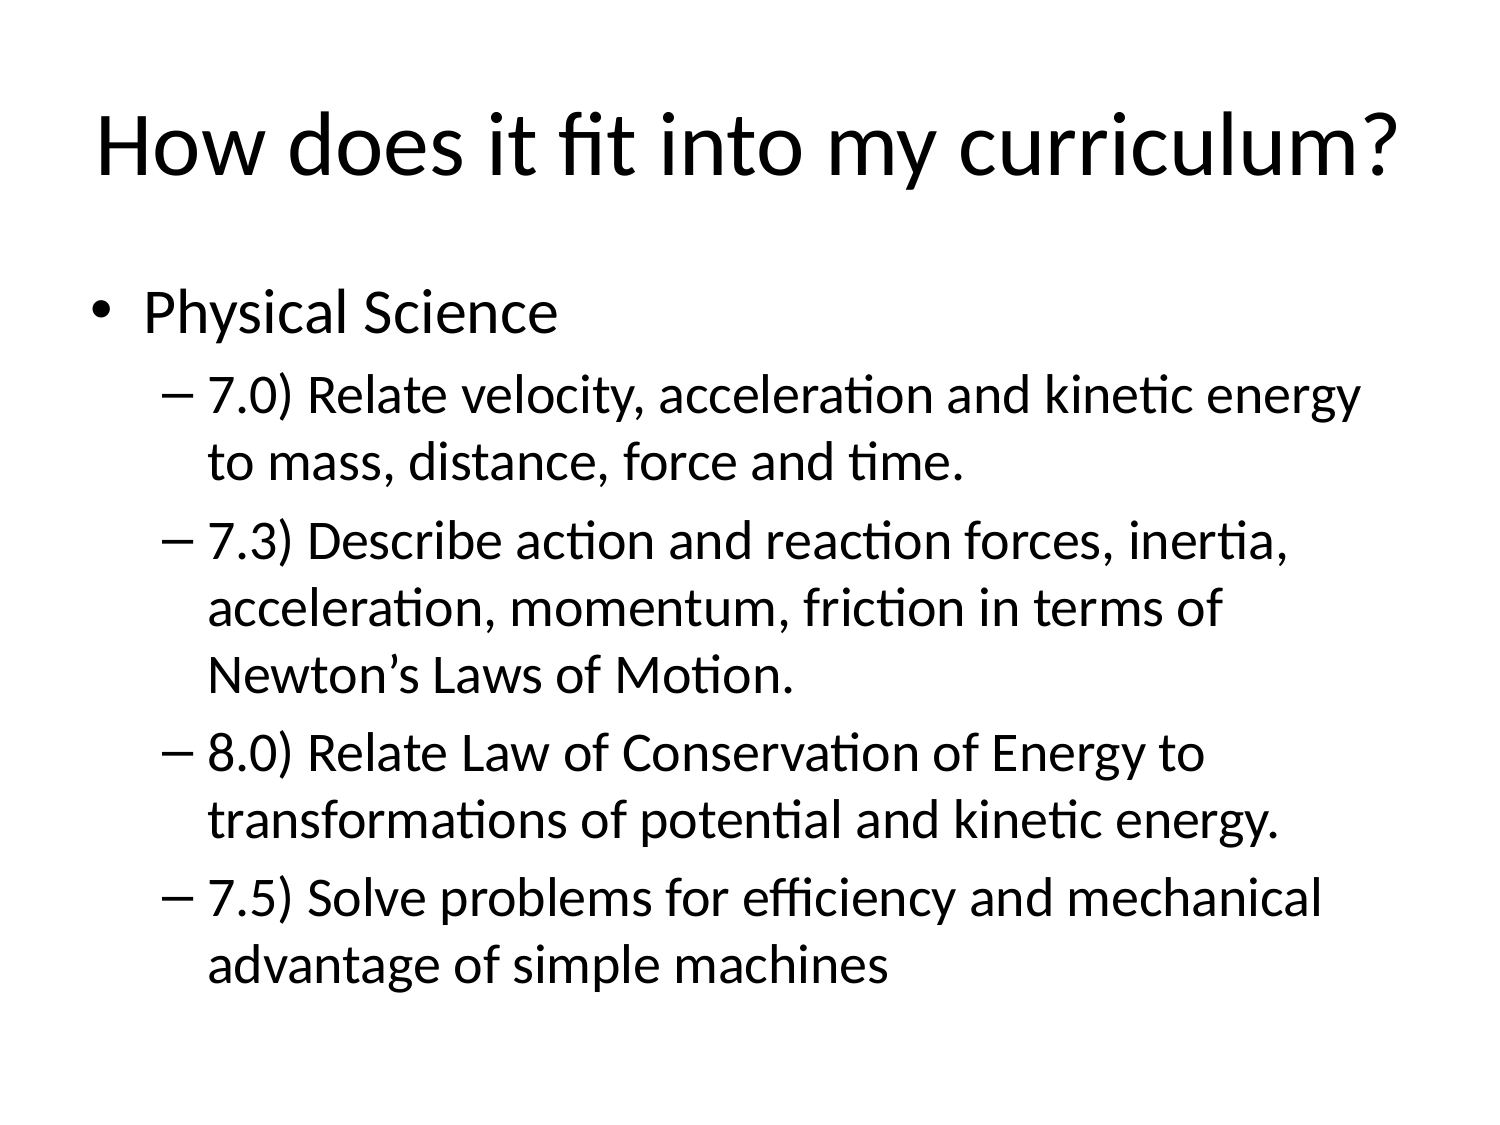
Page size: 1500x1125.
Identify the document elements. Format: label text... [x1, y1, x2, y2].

list Physical Science 7.0) Relate velocity, acceleration and kinetic energy to mass, distance, force and time. 7.3) Describe action and reaction forces, inertia, acceleration, momentum, friction in terms of Newton’s Laws of Motion. 8.0) Relate Law of Conservation of Energy to transformations of potential and kinetic energy. 7.5) Solve problems for efficiency and mechanical advantage of simple machines [75, 262, 1425, 1005]
title How does it fit into my curriculum? [75, 45, 1425, 233]
